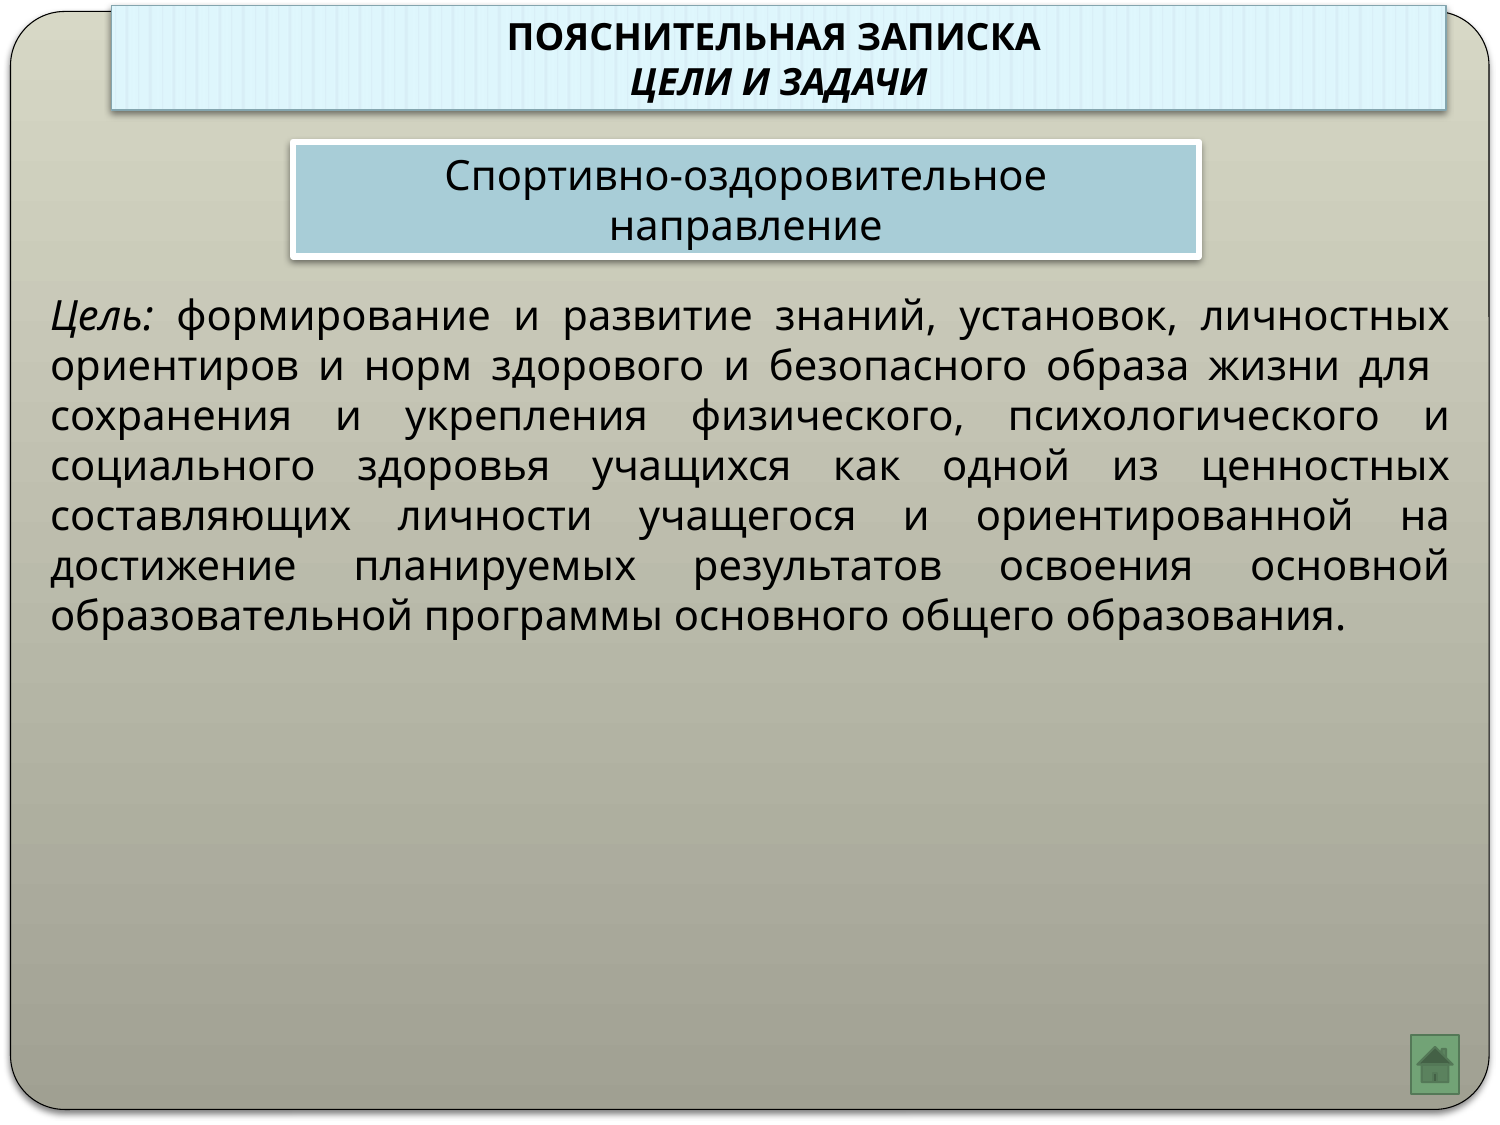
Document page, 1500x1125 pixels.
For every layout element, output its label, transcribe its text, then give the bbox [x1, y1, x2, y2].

text_box Спортивно-оздоровительное направление [290, 139, 1202, 260]
text_box [1410, 1034, 1460, 1095]
text_box Цель: формирование и развитие знаний, установок, личностных ориентиров и норм здорового и безопасного образа жизни для сохранения и укрепления физического, психологического и социального здоровья учащихся как одной из ценностных составляющих личности учащегося и ориентированной на достижение планируемых результатов освоения основной образовательной программы основного общего образования. [35, 281, 1465, 647]
text_box ПОЯСНИТЕЛЬНАЯ ЗАПИСКА ЦЕЛИ И ЗАДАЧИ [111, 5, 1447, 111]
